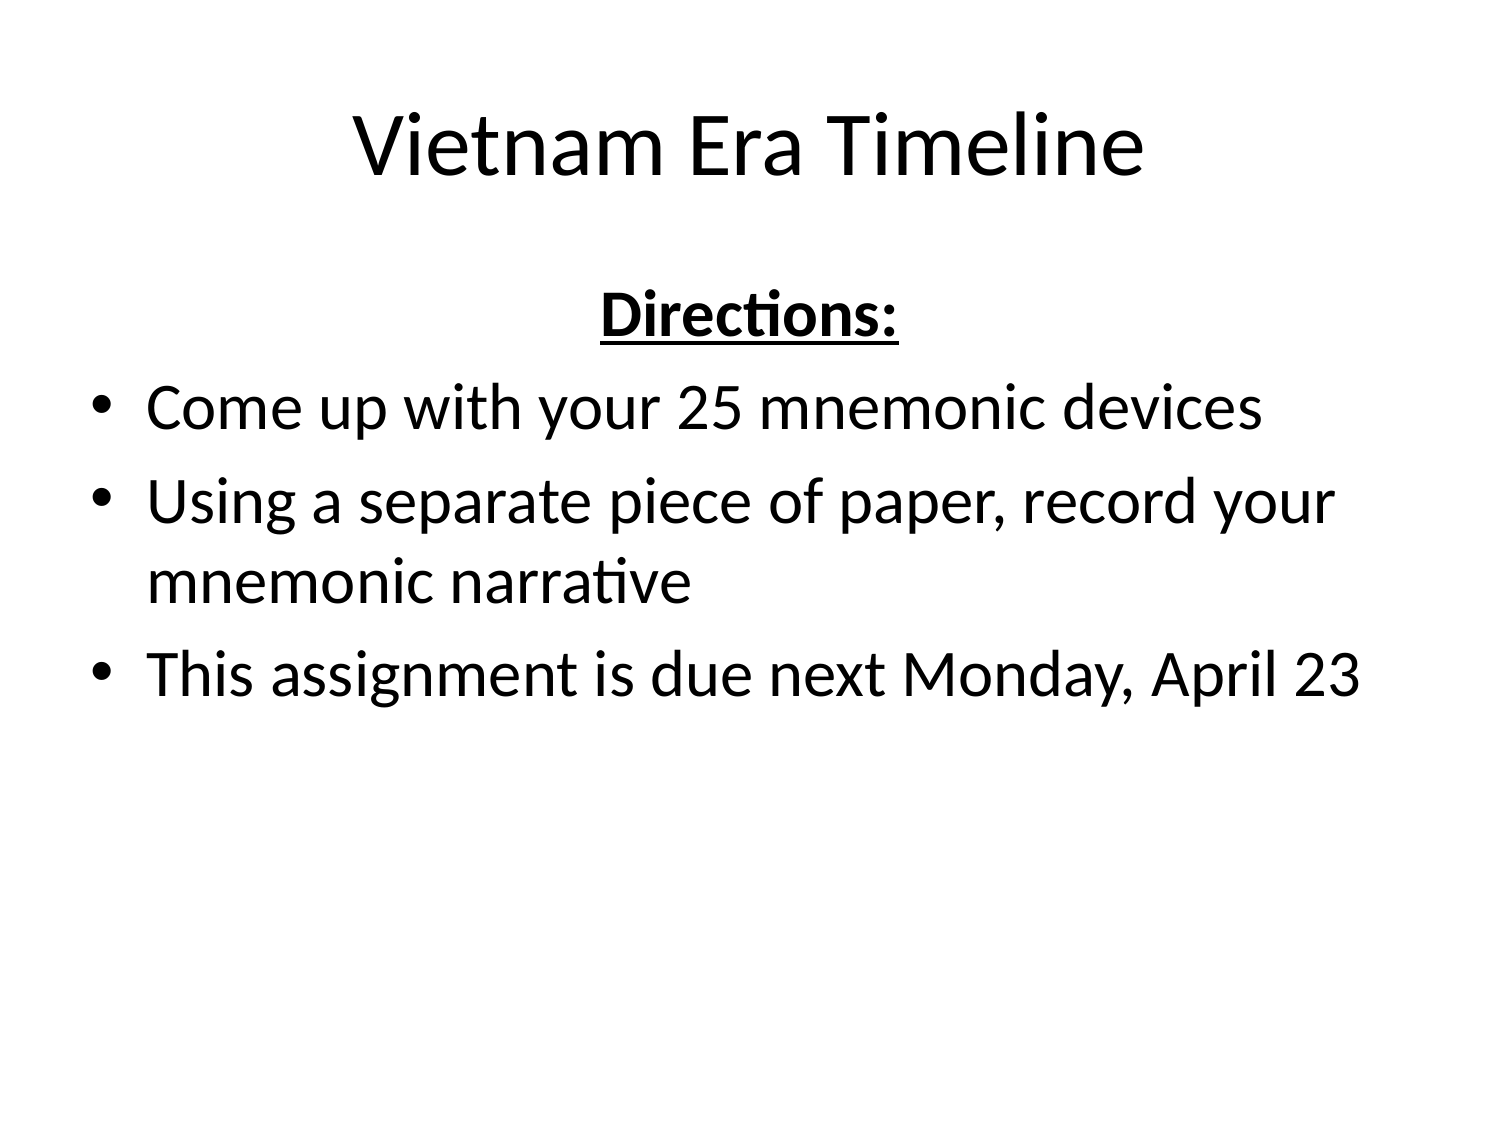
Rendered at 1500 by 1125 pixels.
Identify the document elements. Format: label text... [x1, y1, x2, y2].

title Vietnam Era Timeline [75, 45, 1425, 233]
list Directions: Come up with your 25 mnemonic devices Using a separate piece of paper, record your mnemonic narrative This assignment is due next Monday, April 23 [75, 262, 1425, 1005]
